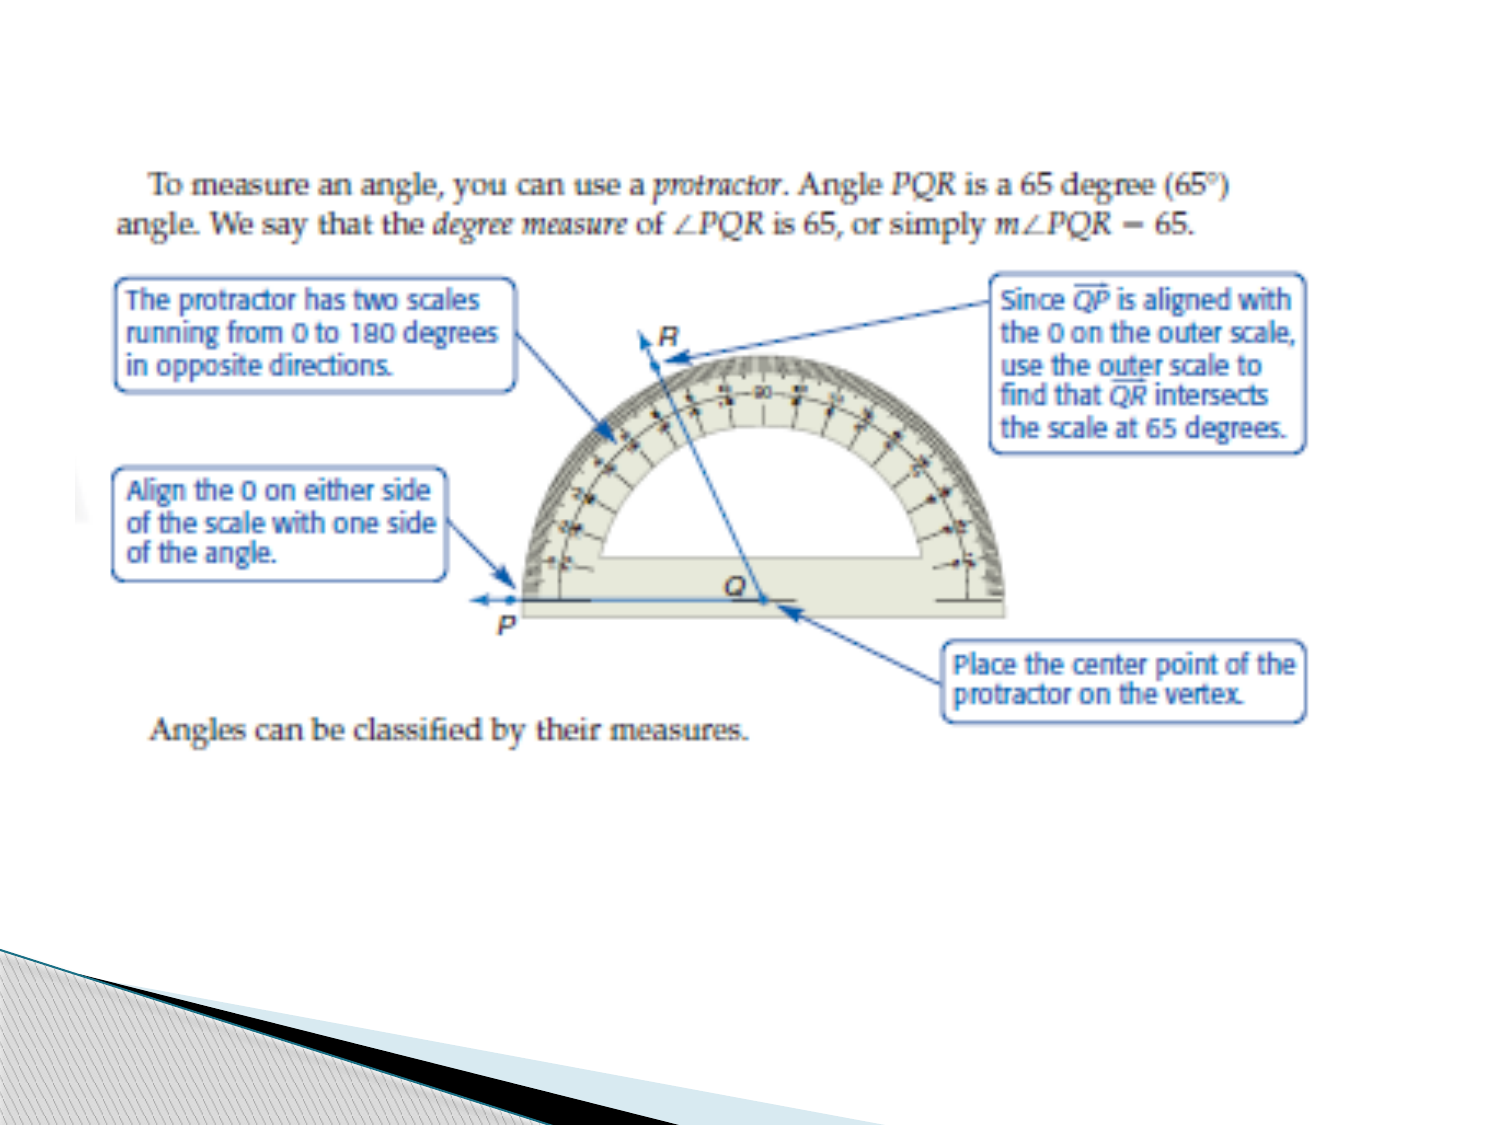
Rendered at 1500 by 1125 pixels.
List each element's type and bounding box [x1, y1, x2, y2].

list [74, 137, 1351, 776]
